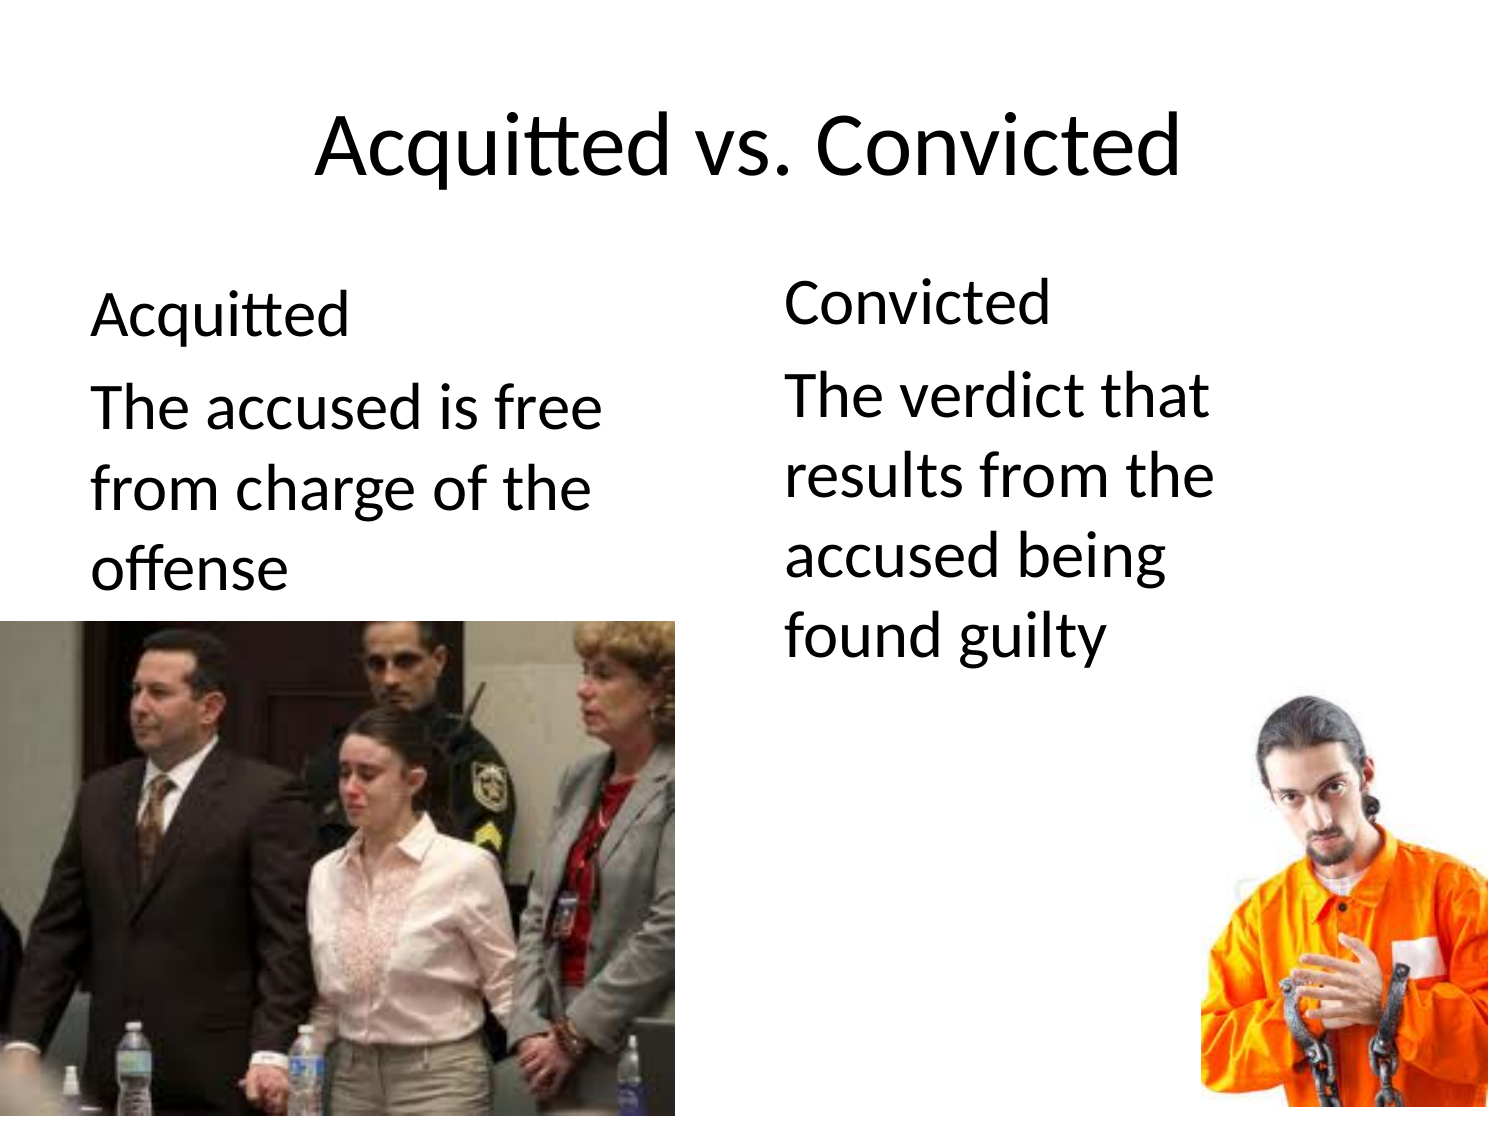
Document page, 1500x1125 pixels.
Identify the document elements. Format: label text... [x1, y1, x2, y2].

picture [1200, 674, 1488, 1107]
list Acquitted The accused is free from charge of the offense [75, 262, 650, 619]
picture [0, 620, 676, 1116]
text_box Convicted The verdict that results from the accused being found guilty [769, 249, 1345, 993]
title Acquitted vs. Convicted [75, 45, 1425, 233]
